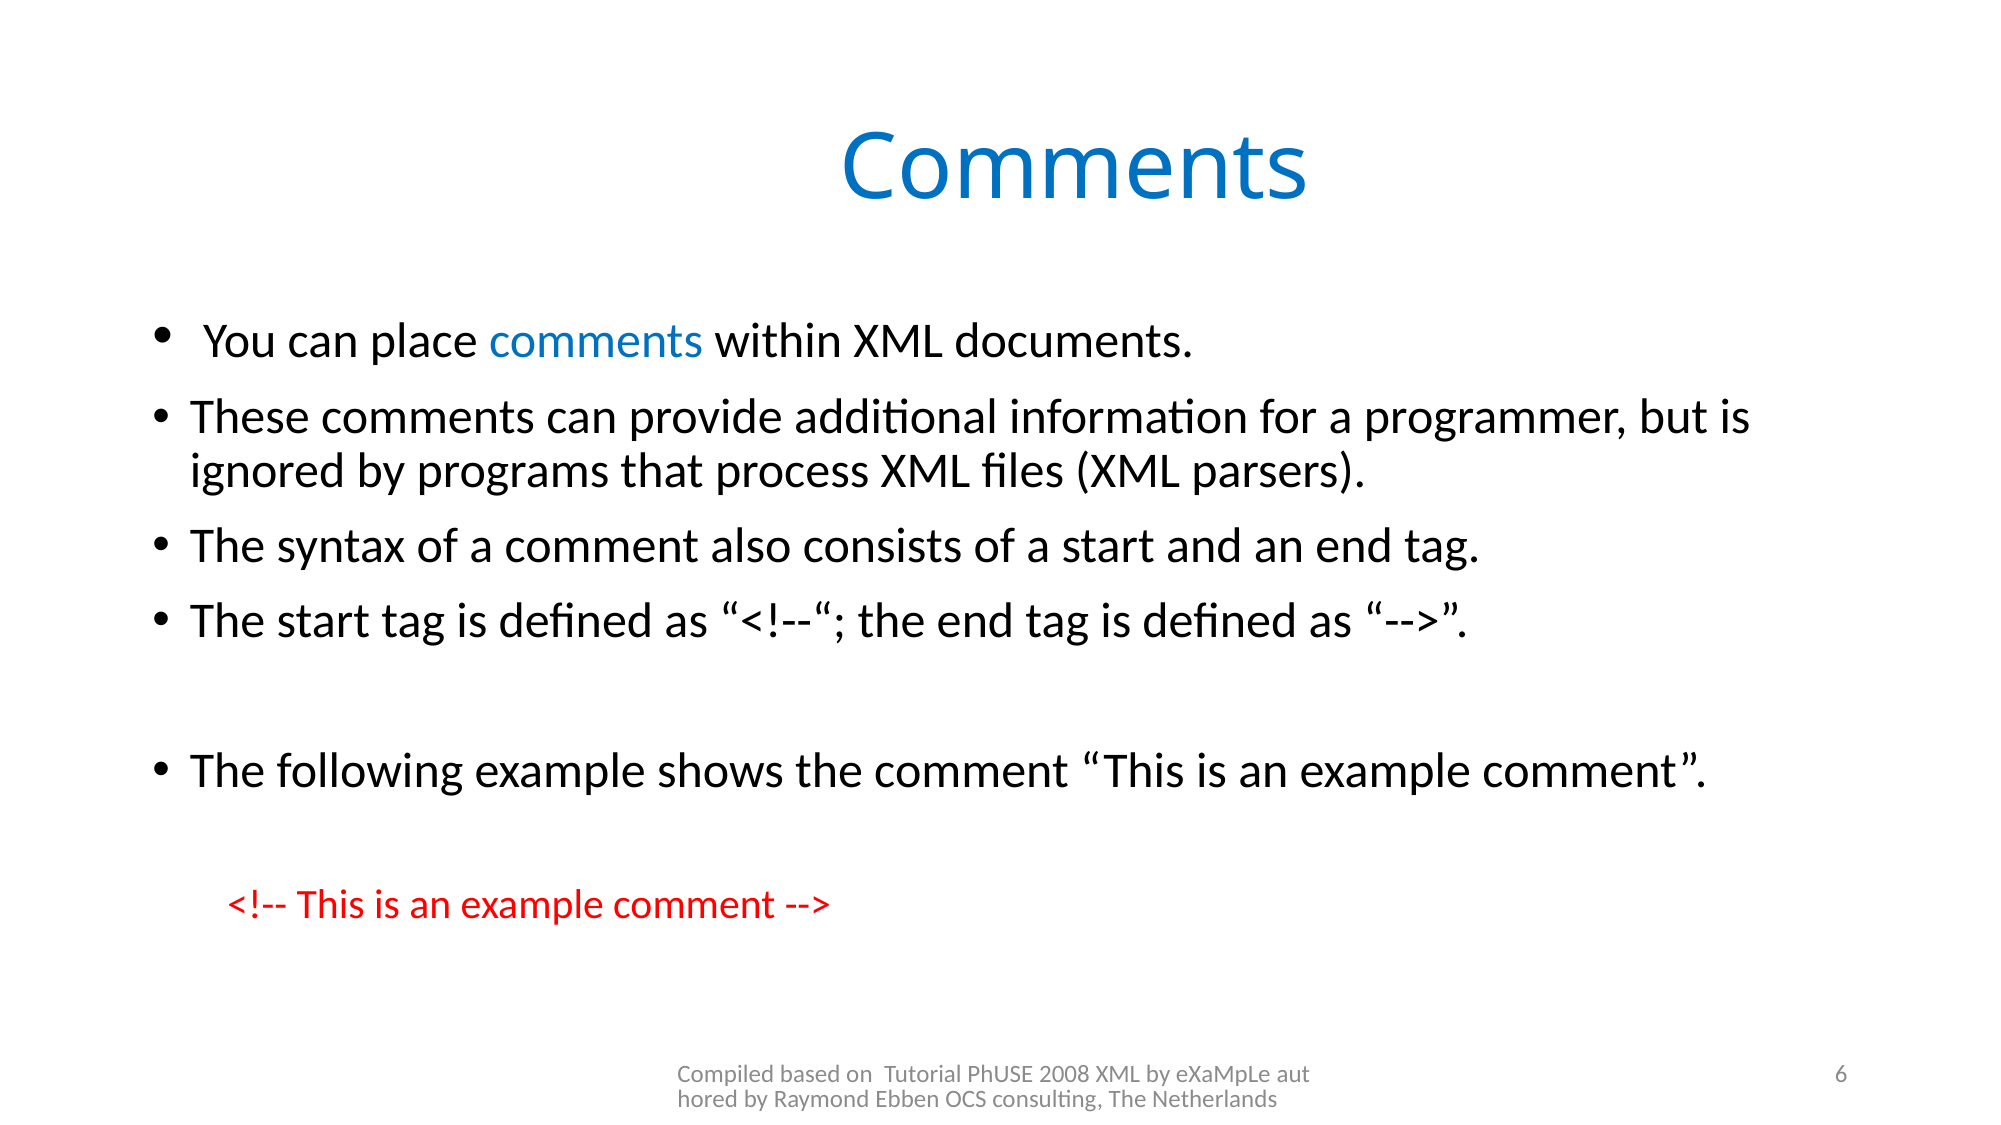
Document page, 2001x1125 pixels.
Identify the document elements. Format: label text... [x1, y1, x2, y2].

list You can place comments within XML documents. These comments can provide additional information for a programmer, but is ignored by programs that process XML files (XML parsers). The syntax of a comment also consists of a start and an end tag. The start tag is defined as “<!--“; the end tag is defined as “-->”. The following example shows the comment “This is an example comment”. <!-- This is an example comment --> [137, 299, 1863, 1014]
footer Compiled based on Tutorial PhUSE 2008 XML by eXaMpLe authored by Raymond Ebben OCS consulting, The Netherlands [662, 1042, 1338, 1103]
title Comments [137, 59, 1863, 278]
slide_number 6 [1412, 1042, 1863, 1103]
